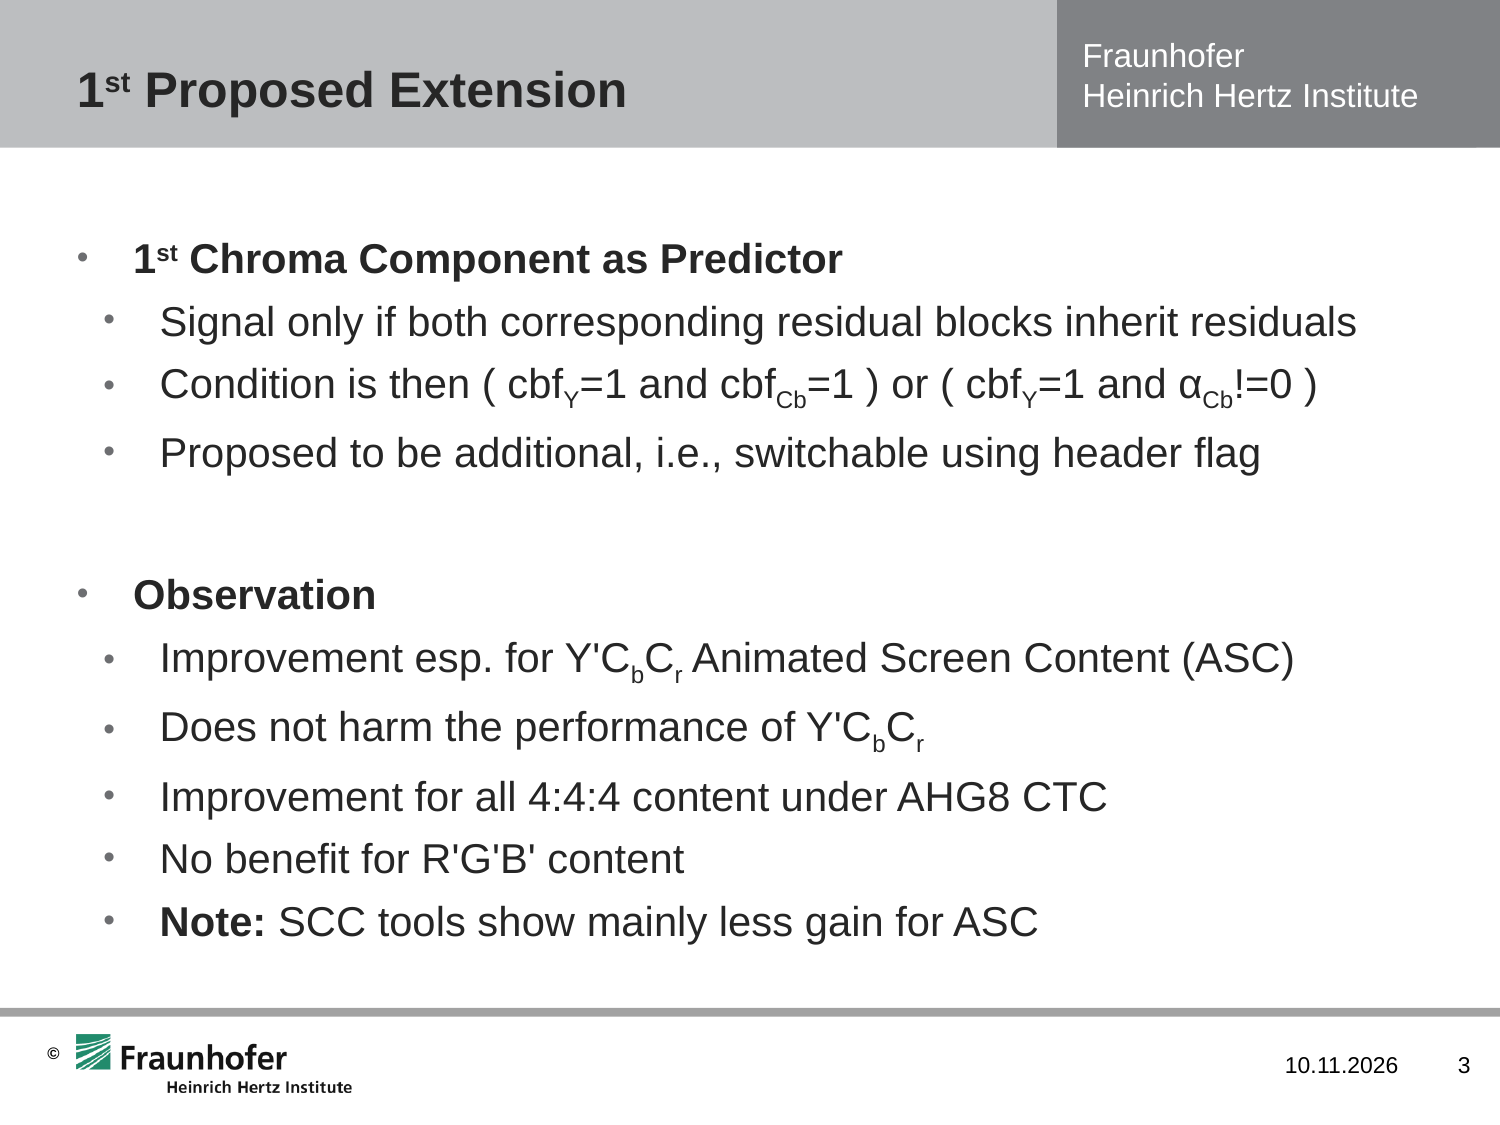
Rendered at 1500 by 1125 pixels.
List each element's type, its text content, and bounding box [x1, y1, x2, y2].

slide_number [1019, 1034, 1394, 1094]
list 1st Chroma Component as Predictor Signal only if both corresponding residual blocks inherit residuals Condition is then ( cbfY=1 and cbfCb=1 ) or ( cbfY=1 and αCb!=0 ) Proposed to be additional, i.e., switchable using header flag Observation Improvement esp. for Y'CbCr Animated Screen Content (ASC) Does not harm the performance of Y'CbCr Improvement for all 4:4:4 content under AHG8 CTC No benefit for R'G'B' content Note: SCC tools show mainly less gain for ASC [76, 231, 1471, 973]
picture [76, 1034, 352, 1093]
slide_number 3 [1394, 1034, 1471, 1094]
title 1st Proposed Extension [76, 58, 1022, 118]
